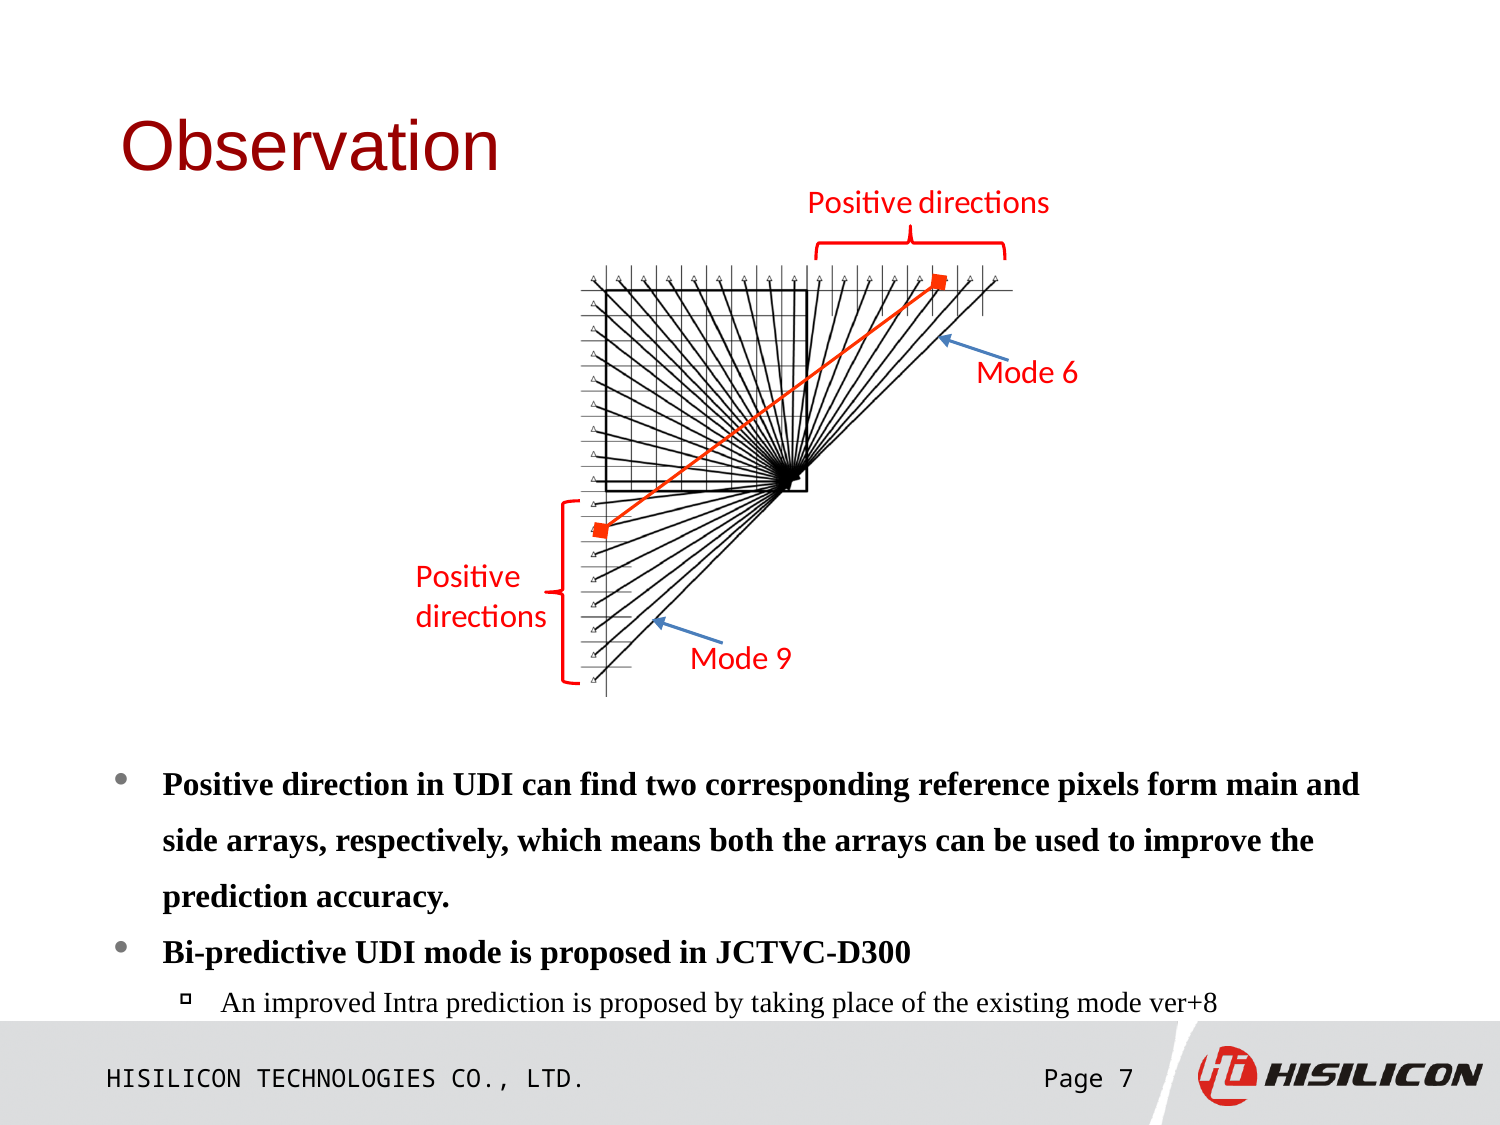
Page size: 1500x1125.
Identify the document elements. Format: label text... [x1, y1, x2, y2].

title Observation [106, 70, 1378, 214]
picture [0, 1021, 1500, 1125]
list Positive direction in UDI can find two corresponding reference pixels form main and side arrays, respectively, which means both the arrays can be used to improve the prediction accuracy. Bi-predictive UDI mode is proposed in JCTVC-D300 An improved Intra prediction is proposed by taking place of the existing mode ver+8 [100, 739, 1377, 1036]
picture [395, 172, 1099, 698]
slide_number Page 7 [1043, 1064, 1176, 1095]
